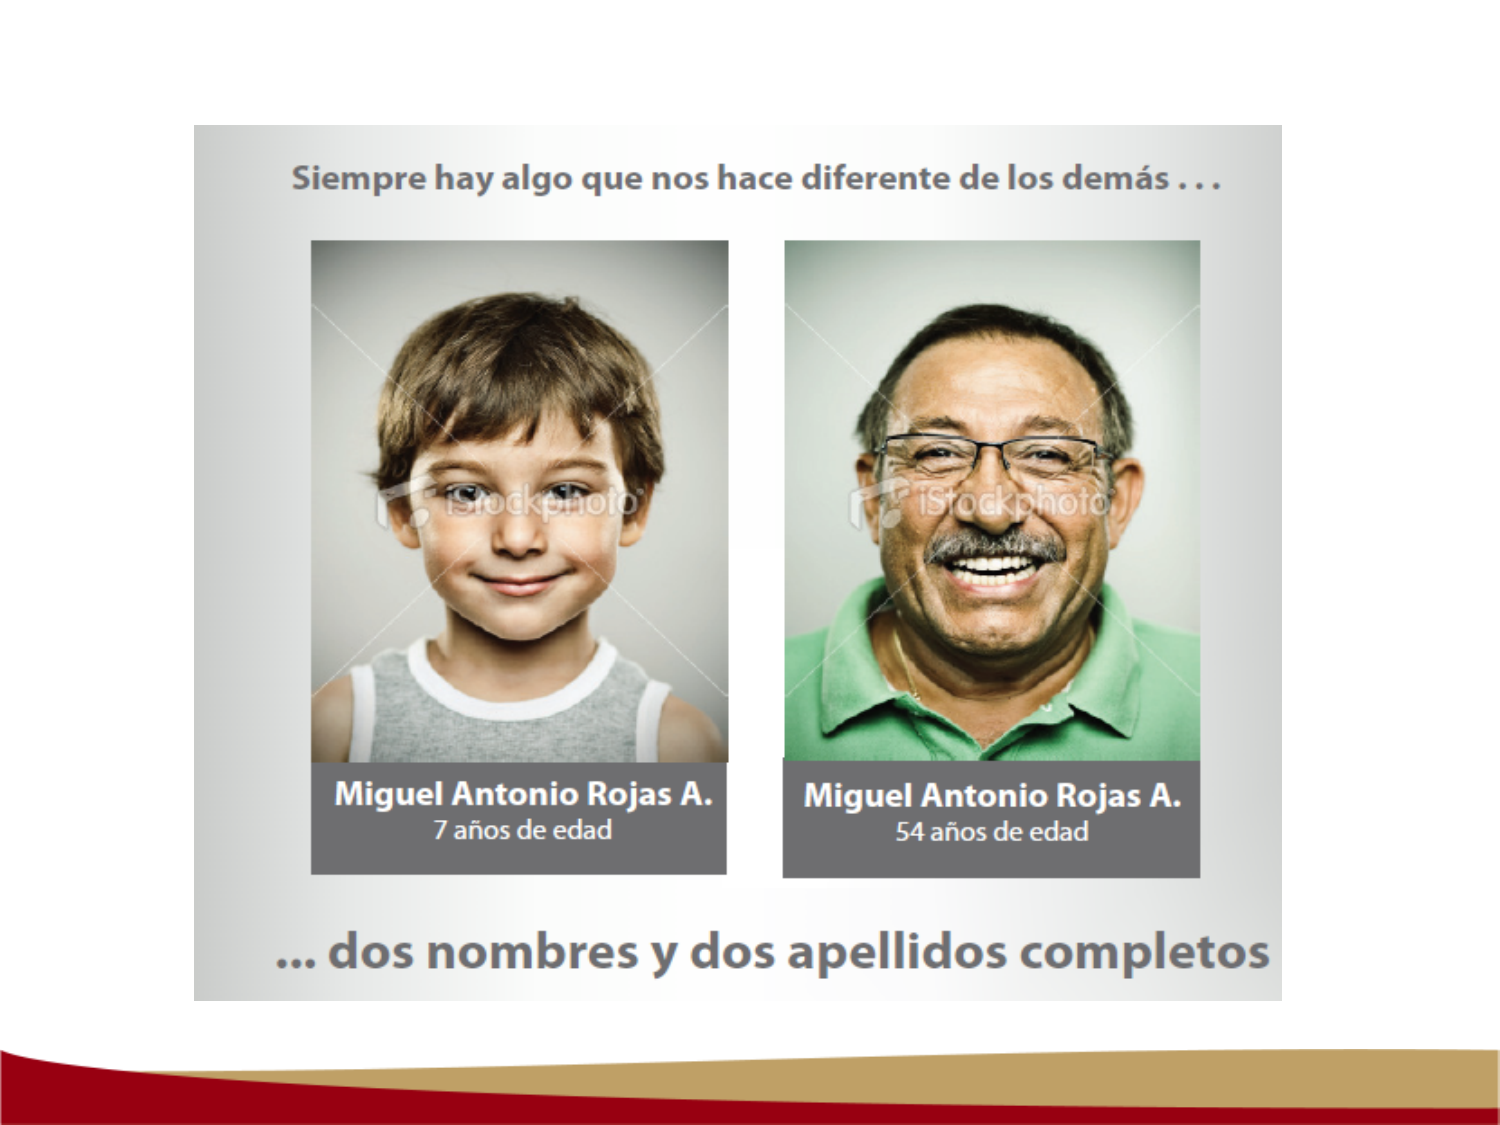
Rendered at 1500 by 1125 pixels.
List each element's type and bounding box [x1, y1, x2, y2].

picture [0, 1049, 1500, 1125]
picture [194, 125, 1282, 1002]
